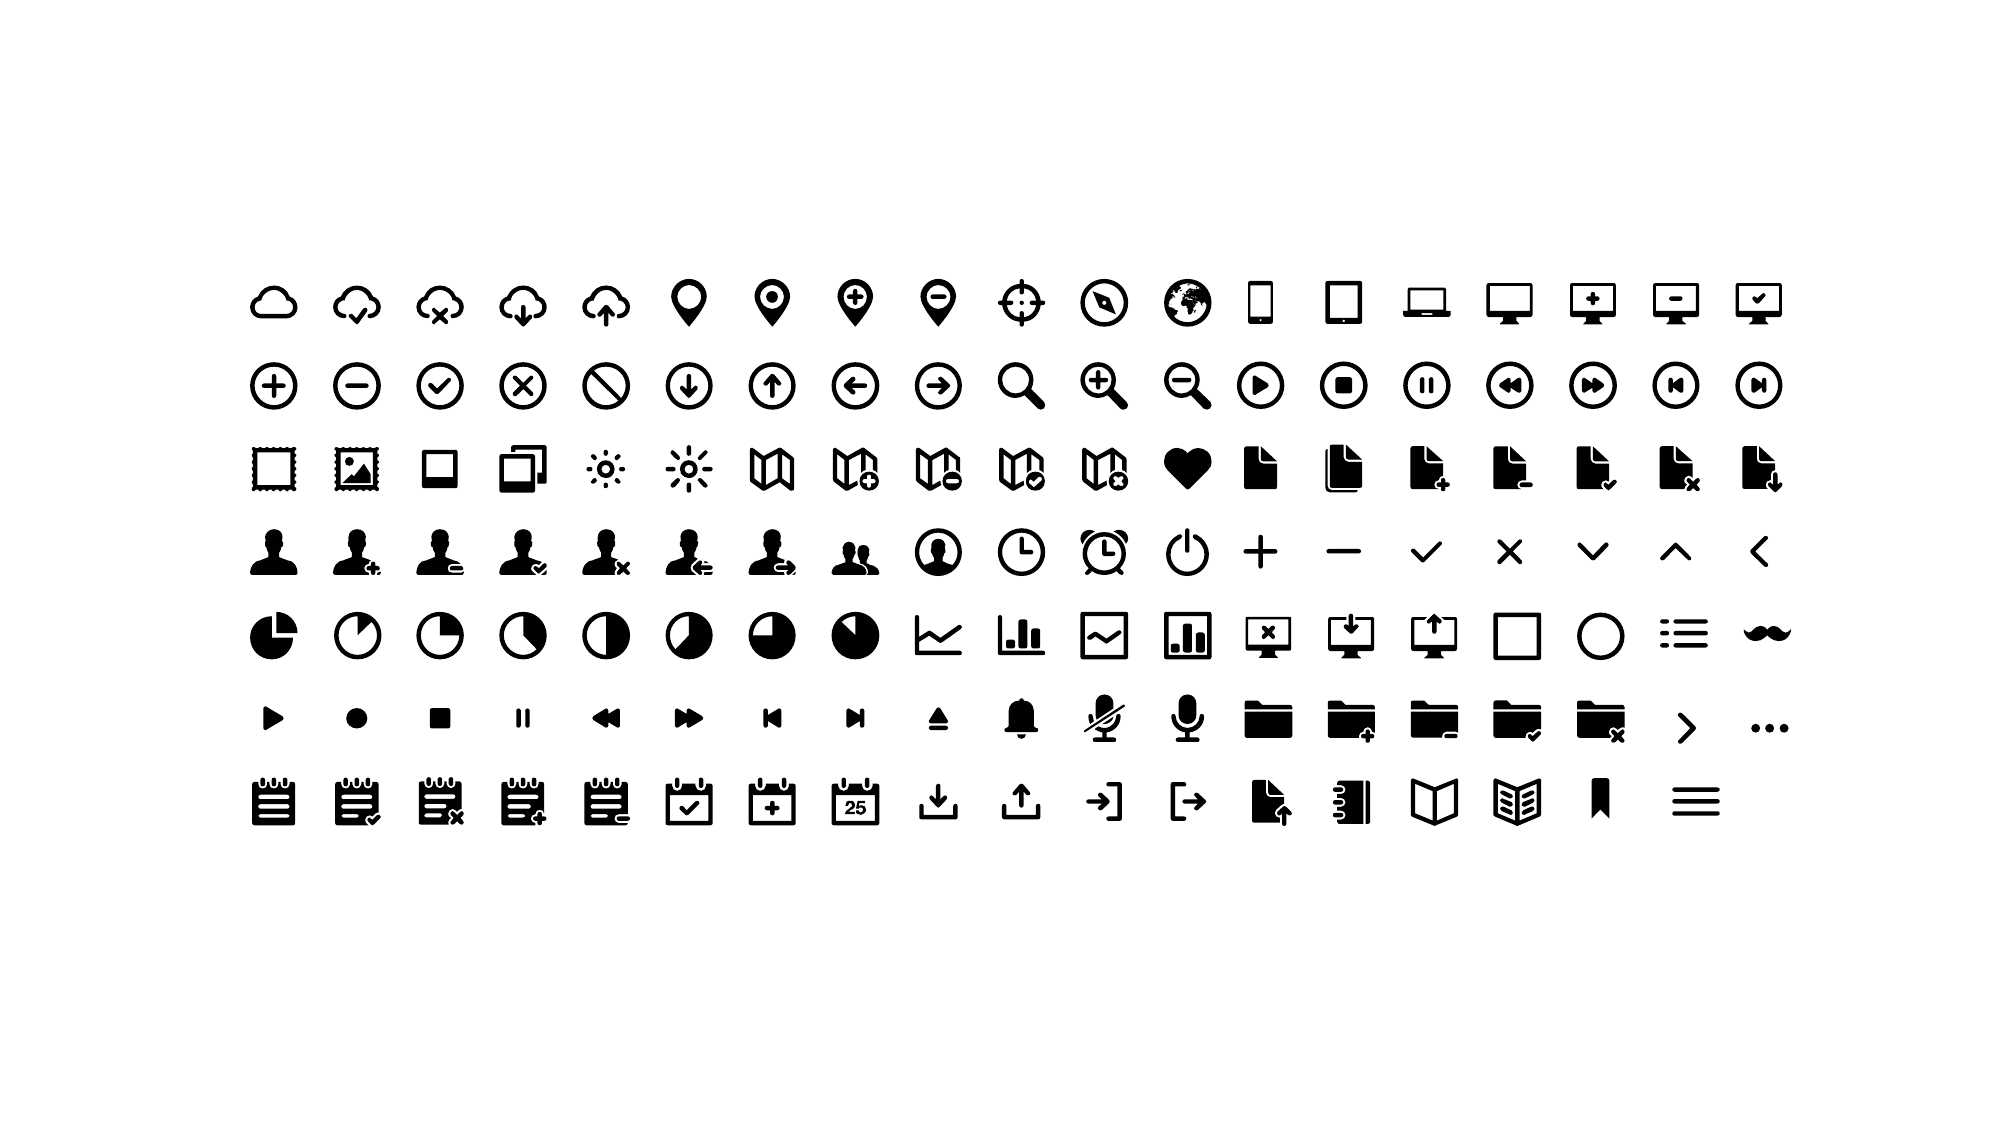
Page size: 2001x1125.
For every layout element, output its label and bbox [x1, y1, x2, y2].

text_box [1326, 548, 1362, 554]
text_box [250, 616, 294, 660]
text_box [665, 529, 713, 575]
text_box [1497, 539, 1523, 565]
text_box [1486, 361, 1534, 409]
text_box [665, 466, 676, 472]
text_box [763, 708, 782, 728]
text_box [1750, 535, 1769, 567]
text_box [334, 611, 382, 660]
text_box [1410, 541, 1442, 563]
text_box [1672, 787, 1720, 792]
text_box [757, 777, 763, 789]
text_box [582, 285, 631, 327]
text_box [1660, 643, 1669, 648]
text_box [582, 611, 631, 660]
text_box [1252, 779, 1292, 827]
text_box [582, 529, 631, 575]
text_box [1577, 542, 1609, 561]
text_box [1743, 625, 1792, 642]
text_box [1493, 711, 1542, 742]
text_box [919, 803, 958, 820]
text_box [1673, 630, 1708, 636]
text_box [1328, 617, 1375, 659]
text_box [431, 307, 449, 325]
text_box [928, 707, 949, 724]
text_box [1486, 283, 1533, 325]
text_box [749, 447, 795, 491]
text_box [416, 362, 464, 410]
text_box [416, 529, 464, 575]
text_box [516, 708, 521, 728]
text_box [348, 307, 368, 325]
text_box [864, 777, 870, 789]
text_box [1410, 711, 1459, 739]
text_box [831, 611, 880, 660]
text_box [832, 447, 879, 491]
text_box [674, 708, 704, 728]
text_box [501, 777, 547, 826]
text_box [1332, 780, 1364, 824]
text_box [1653, 283, 1700, 325]
text_box [590, 454, 597, 461]
text_box [1170, 782, 1187, 821]
text_box [511, 445, 547, 484]
text_box [1012, 783, 1031, 808]
text_box [702, 466, 713, 472]
text_box [335, 777, 381, 826]
text_box [698, 777, 704, 789]
text_box [748, 783, 796, 826]
text_box [499, 611, 547, 660]
text_box [915, 447, 962, 491]
text_box [1410, 446, 1450, 492]
text_box [1569, 361, 1617, 409]
text_box [1577, 711, 1625, 743]
text_box [1319, 361, 1368, 409]
text_box [841, 777, 846, 789]
text_box [831, 541, 880, 575]
text_box [1248, 280, 1273, 324]
text_box [831, 362, 880, 410]
text_box [1244, 700, 1293, 710]
text_box [429, 708, 451, 729]
text_box [1327, 711, 1375, 743]
text_box [603, 482, 609, 489]
text_box [1591, 778, 1610, 819]
text_box [1751, 723, 1761, 733]
text_box [1493, 778, 1542, 827]
text_box [665, 362, 713, 410]
text_box [250, 529, 298, 575]
text_box [1080, 362, 1129, 410]
text_box [846, 708, 865, 728]
text_box [421, 449, 458, 489]
text_box [499, 362, 547, 410]
text_box [1106, 782, 1122, 821]
text_box [252, 777, 296, 826]
text_box [584, 777, 631, 826]
text_box [1343, 613, 1359, 634]
text_box [997, 528, 1046, 577]
text_box [333, 362, 381, 410]
text_box [1672, 799, 1720, 804]
text_box [1164, 362, 1212, 410]
text_box [525, 708, 530, 728]
text_box [1001, 803, 1041, 820]
text_box [582, 362, 631, 410]
text_box [1083, 694, 1126, 742]
text_box [1660, 630, 1669, 636]
text_box [1660, 619, 1669, 624]
text_box [596, 460, 615, 479]
text_box [665, 611, 713, 660]
text_box [679, 460, 698, 479]
text_box [1493, 612, 1542, 661]
text_box [1164, 611, 1212, 660]
text_box [1410, 778, 1459, 827]
text_box [499, 454, 536, 493]
text_box [1493, 446, 1533, 490]
text_box [997, 362, 1046, 410]
text_box [1570, 283, 1616, 325]
text_box [920, 278, 957, 327]
text_box [1080, 278, 1129, 327]
text_box [1410, 700, 1459, 710]
text_box [251, 446, 297, 492]
text_box [1171, 713, 1205, 742]
text_box [670, 450, 680, 461]
text_box [914, 615, 962, 656]
text_box [1327, 700, 1375, 710]
text_box [1672, 811, 1720, 816]
text_box [1244, 711, 1293, 738]
text_box [603, 449, 609, 456]
text_box [1659, 446, 1700, 492]
text_box [1164, 447, 1212, 490]
text_box [1576, 446, 1617, 491]
text_box [1403, 287, 1451, 317]
text_box [831, 783, 880, 826]
text_box [590, 478, 597, 484]
text_box [748, 611, 796, 660]
text_box [334, 446, 380, 492]
text_box [250, 362, 298, 410]
text_box [416, 611, 464, 660]
text_box [1403, 361, 1451, 409]
text_box [1004, 698, 1039, 733]
text_box [1325, 280, 1363, 324]
text_box [276, 611, 298, 634]
text_box [1080, 611, 1129, 660]
text_box [1164, 278, 1212, 327]
text_box [614, 454, 621, 461]
text_box [333, 285, 381, 319]
text_box [1243, 534, 1278, 569]
text_box [671, 278, 707, 327]
text_box [748, 362, 796, 410]
text_box [929, 783, 948, 808]
text_box [999, 447, 1045, 491]
text_box [499, 529, 547, 575]
text_box [1673, 643, 1708, 648]
text_box [1735, 283, 1782, 325]
text_box [1673, 619, 1708, 624]
text_box [1577, 612, 1625, 661]
text_box [670, 478, 680, 488]
text_box [1493, 700, 1542, 710]
text_box [592, 708, 620, 728]
text_box [1086, 792, 1110, 811]
text_box [1244, 446, 1278, 490]
text_box [686, 482, 692, 493]
text_box [1017, 734, 1026, 739]
text_box [1245, 616, 1292, 658]
text_box [1779, 723, 1789, 733]
text_box [1735, 361, 1783, 409]
text_box [1082, 447, 1129, 491]
text_box [499, 285, 547, 327]
text_box [754, 278, 791, 327]
text_box [1660, 542, 1692, 561]
text_box [416, 285, 464, 319]
text_box [1765, 723, 1775, 733]
text_box [928, 725, 949, 731]
text_box [837, 278, 874, 327]
text_box [250, 285, 298, 319]
text_box [1185, 528, 1190, 553]
text_box [1577, 700, 1625, 710]
text_box [781, 777, 787, 789]
text_box [1677, 712, 1696, 744]
text_box [665, 783, 713, 826]
text_box [697, 450, 708, 461]
text_box [914, 528, 962, 577]
text_box [1411, 613, 1458, 659]
text_box [1178, 694, 1197, 725]
text_box [614, 478, 621, 484]
text_box [686, 445, 692, 456]
text_box [418, 777, 464, 825]
text_box [748, 529, 796, 575]
text_box [1742, 446, 1783, 493]
text_box [1080, 529, 1129, 575]
text_box [263, 706, 284, 731]
text_box [1236, 361, 1285, 409]
text_box [697, 478, 708, 488]
text_box [675, 777, 680, 789]
text_box [1166, 534, 1209, 577]
text_box [997, 278, 1046, 327]
text_box [346, 708, 368, 729]
text_box [997, 615, 1046, 656]
text_box [1182, 792, 1207, 811]
text_box [914, 362, 962, 410]
text_box [1325, 444, 1363, 493]
text_box [1365, 780, 1371, 824]
text_box [333, 529, 381, 575]
text_box [1652, 361, 1700, 409]
